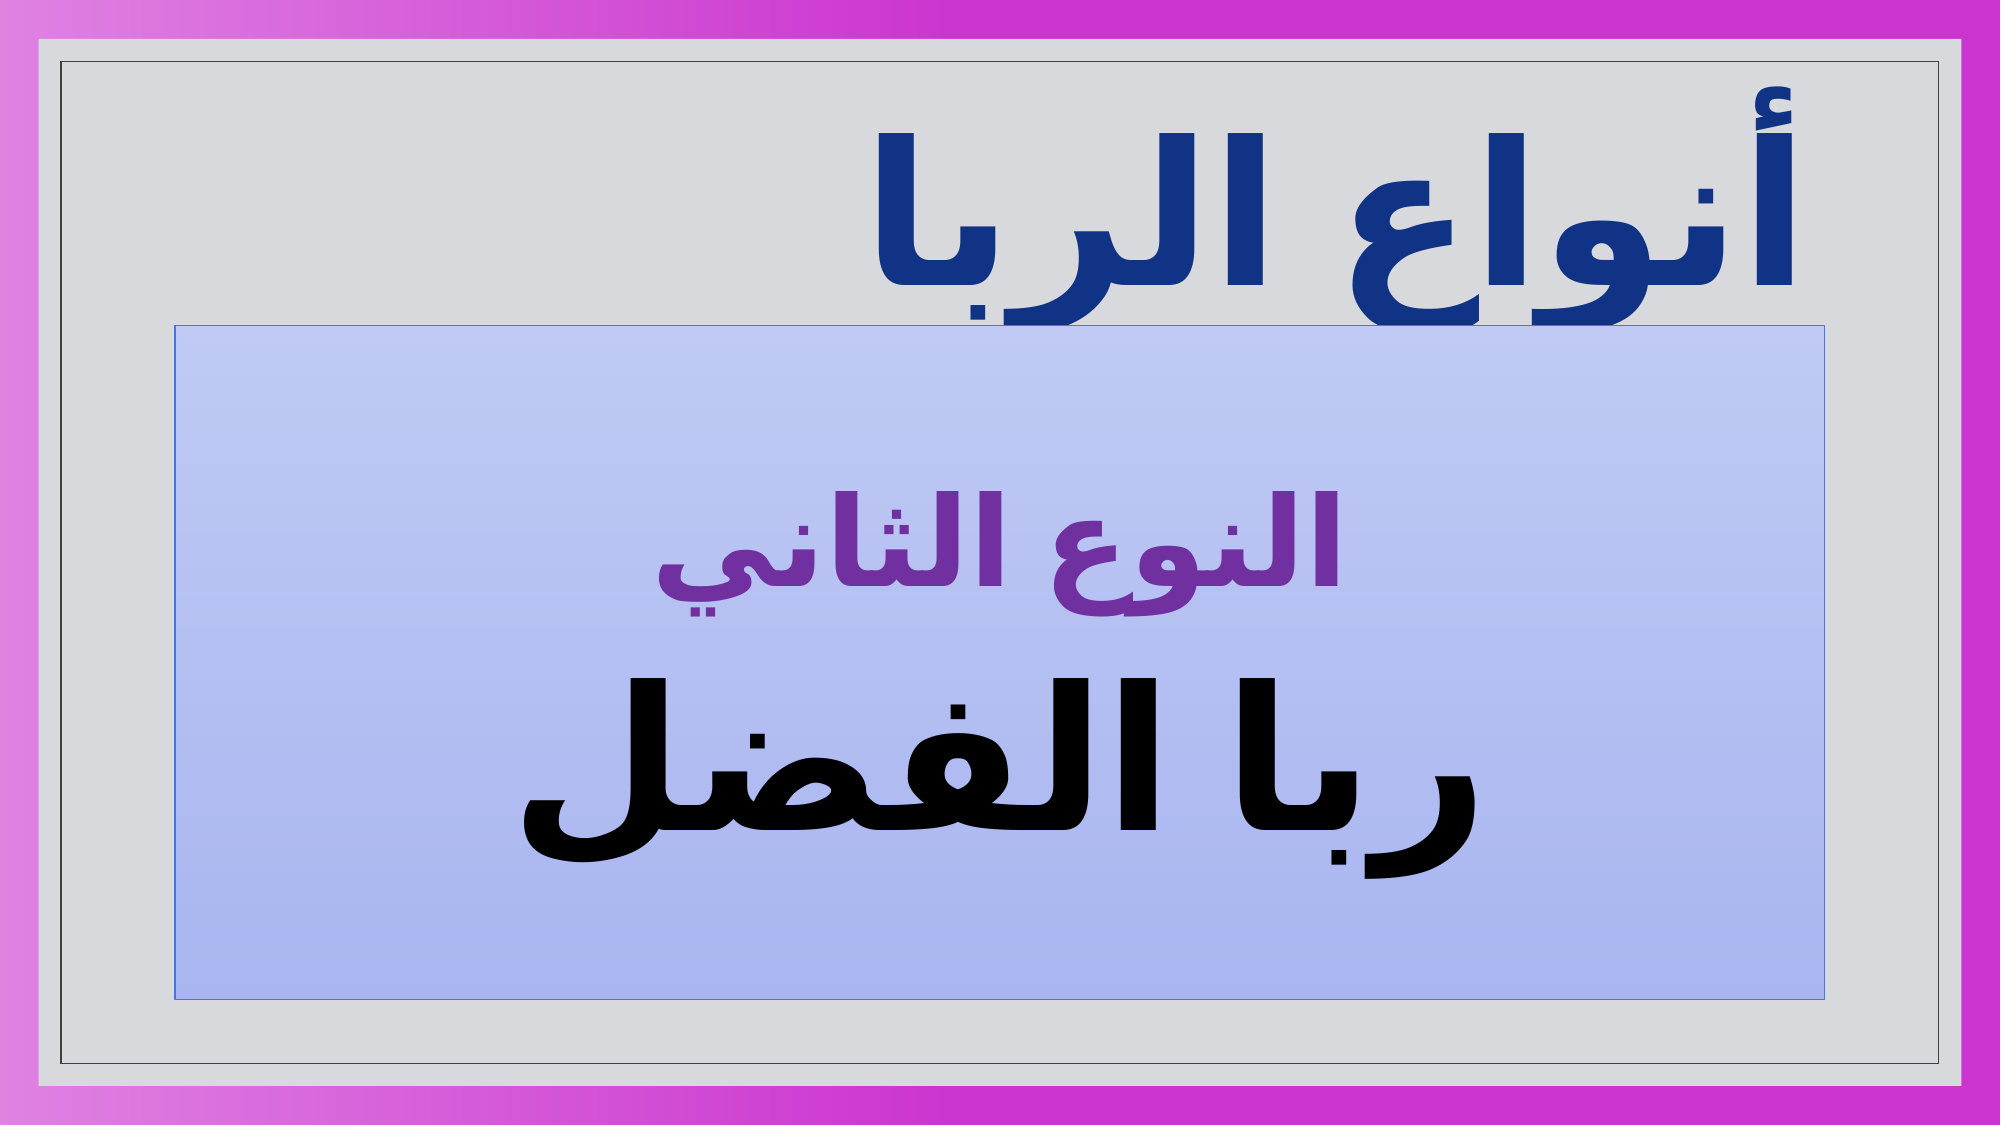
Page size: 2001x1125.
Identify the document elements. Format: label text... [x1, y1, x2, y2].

title أنواع الربا [174, 92, 1825, 325]
list النوع الثاني ربا الفضل [174, 325, 1825, 1000]
